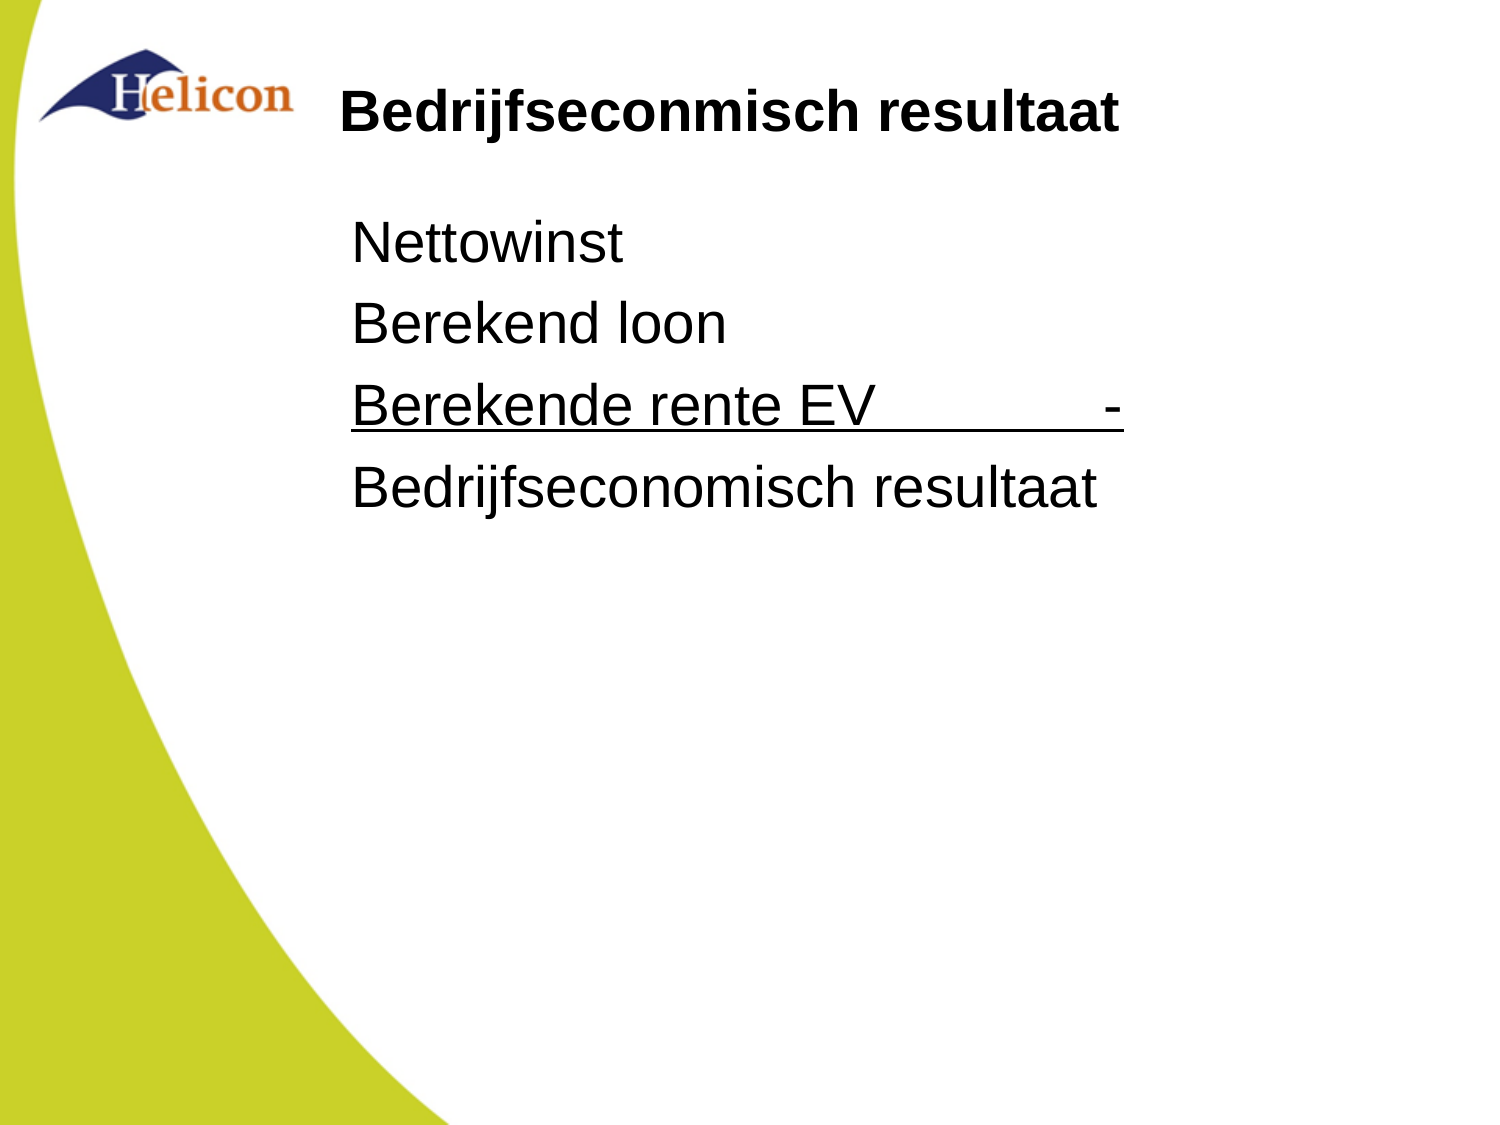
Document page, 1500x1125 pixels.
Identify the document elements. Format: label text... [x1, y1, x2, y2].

title Bedrijfseconmisch resultaat [324, 54, 1415, 161]
picture [0, 0, 1500, 1125]
list Nettowinst Berekend loon Berekende rente EV - Bedrijfseconomisch resultaat [336, 196, 1425, 1005]
